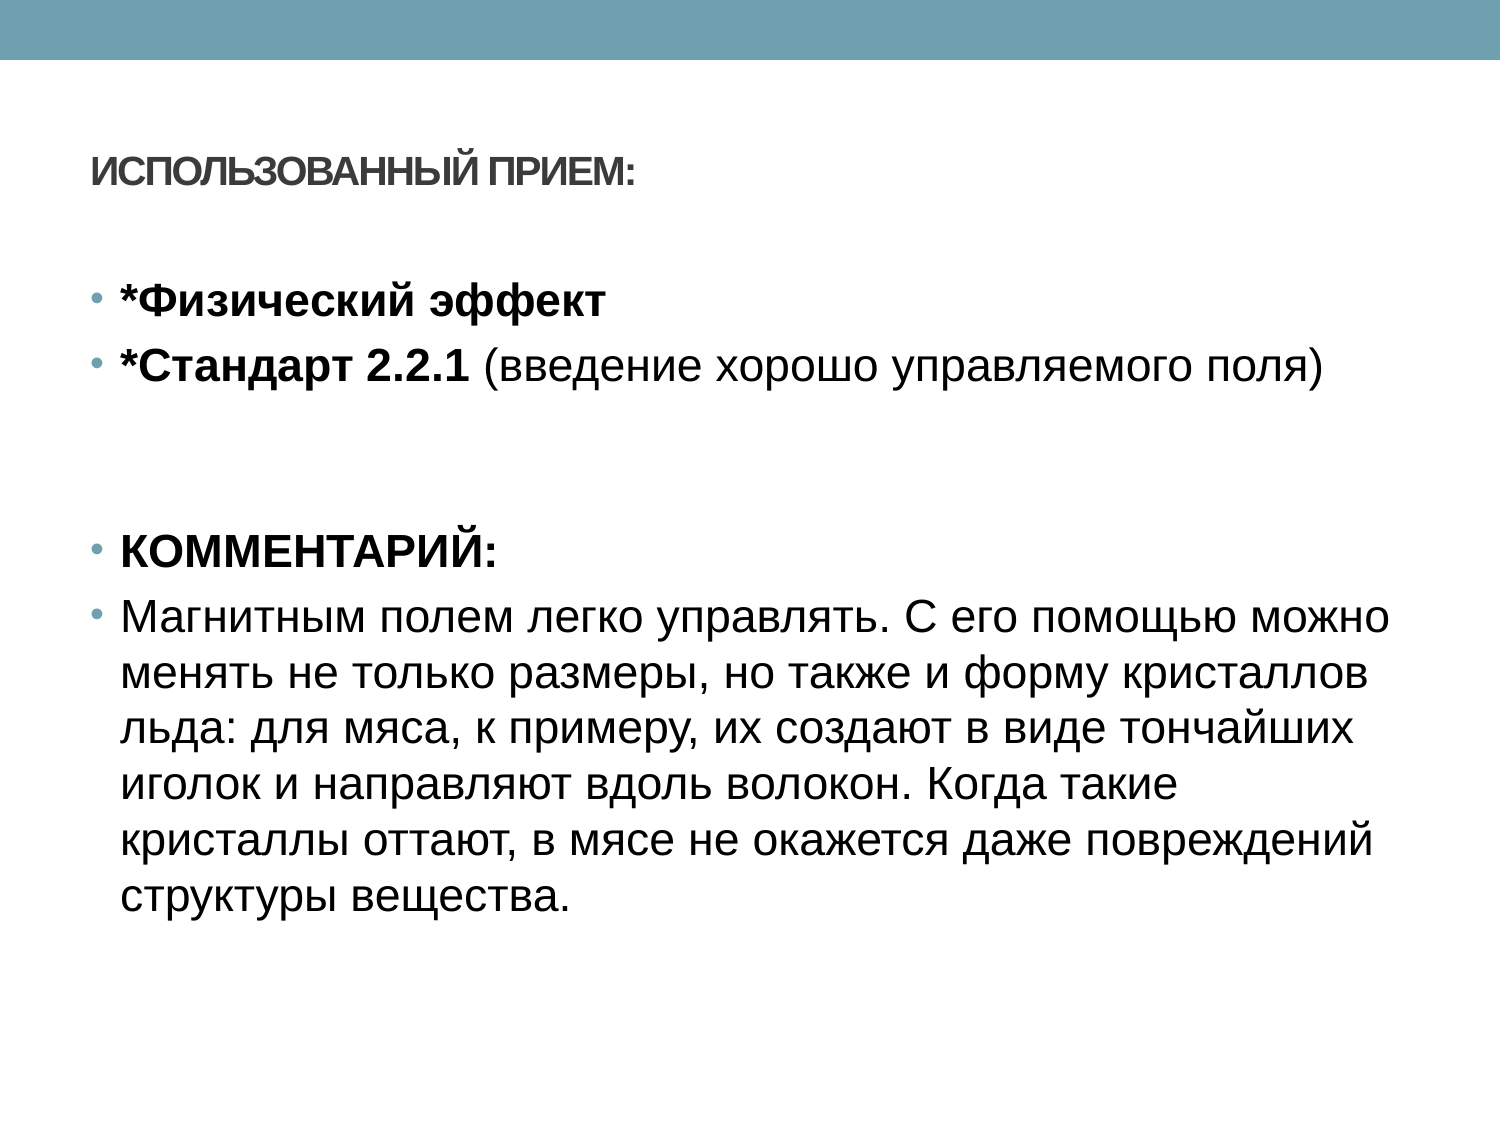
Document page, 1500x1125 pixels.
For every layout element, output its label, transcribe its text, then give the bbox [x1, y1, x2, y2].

title ИСПОЛЬЗОВАННЫЙ ПРИЕМ: [75, 87, 1425, 250]
list *Физический эффект *Стандарт 2.2.1 (введение хорошо управляемого поля) КОММЕНТАРИЙ: Магнитным полем легко управлять. С его помощью можно менять не только размеры, но также и форму кристаллов льда: для мяса, к примеру, их создают в виде тончайших иголок и направляют вдоль волокон. Когда такие кристаллы оттают, в мясе не окажется даже повреждений структуры вещества. [75, 262, 1425, 1063]
